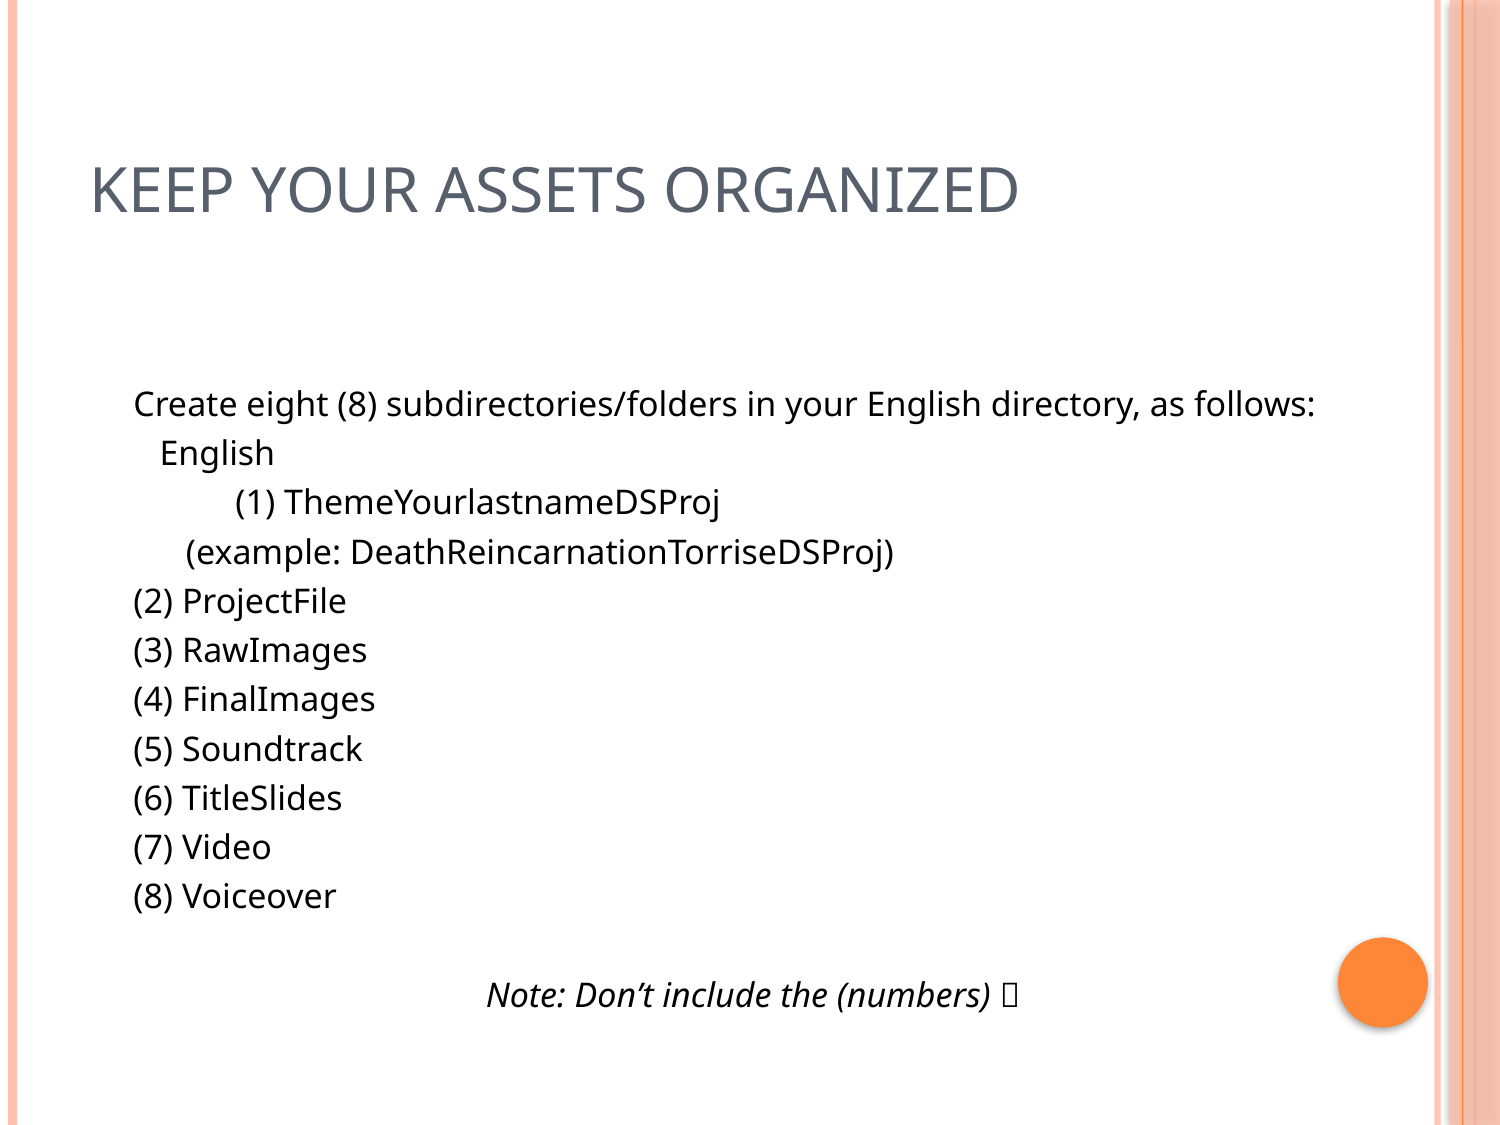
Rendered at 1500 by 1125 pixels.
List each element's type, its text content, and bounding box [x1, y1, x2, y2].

title Keep Your Assets Organized [75, 45, 1300, 233]
list Create eight (8) subdirectories/folders in your English directory, as follows: English (1) ThemeYourlastnameDSProj (example: DeathReincarnationTorriseDSProj) (2) ProjectFile (3) RawImages (4) FinalImages (5) Soundtrack (6) TitleSlides (7) Video (8) Voiceover Note: Don’t include the (numbers)  [75, 375, 1432, 1028]
